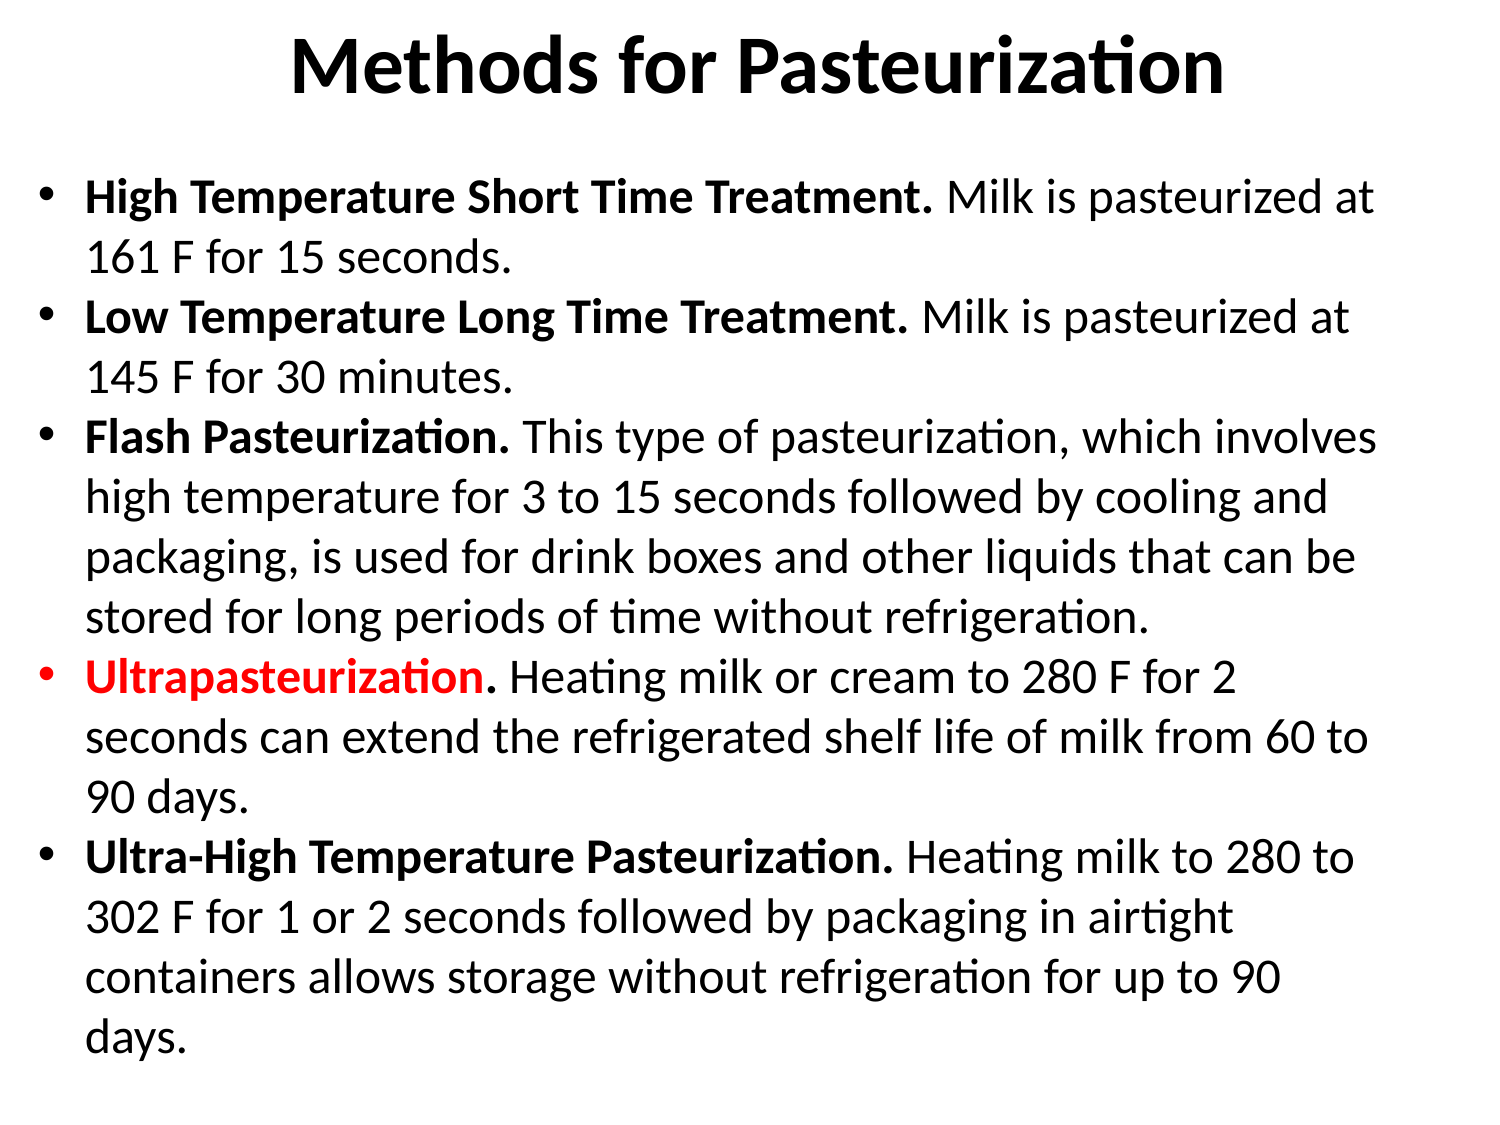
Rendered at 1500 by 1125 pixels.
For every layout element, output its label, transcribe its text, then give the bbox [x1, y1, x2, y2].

text_box High Temperature Short Time Treatment. Milk is pasteurized at 161 F for 15 seconds. Low Temperature Long Time Treatment. Milk is pasteurized at 145 F for 30 minutes. Flash Pasteurization. This type of pasteurization, which involves high temperature for 3 to 15 seconds followed by cooling and packaging, is used for drink boxes and other liquids that can be stored for long periods of time without refrigeration. Ultrapasteurization. Heating milk or cream to 280 F for 2 seconds can extend the refrigerated shelf life of milk from 60 to 90 days. Ultra-High Temperature Pasteurization. Heating milk to 280 to 302 F for 1 or 2 seconds followed by packaging in airtight containers allows storage without refrigeration for up to 90 days. [23, 156, 1407, 1071]
text_box Methods for Pasteurization [72, 2, 1445, 218]
